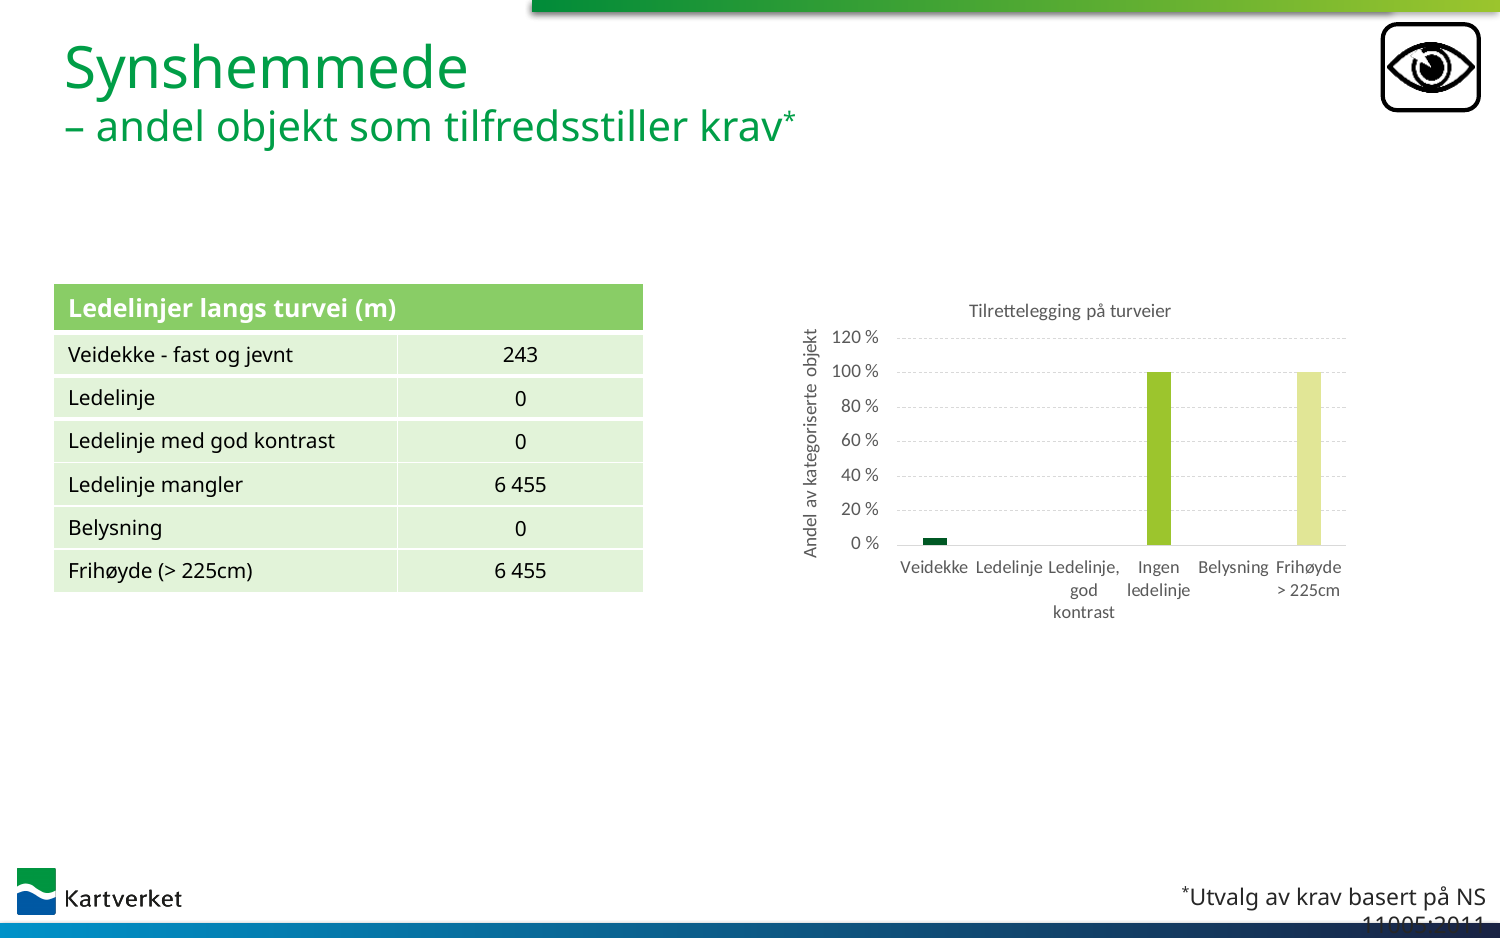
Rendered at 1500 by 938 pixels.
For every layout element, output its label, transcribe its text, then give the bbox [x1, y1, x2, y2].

table_cell 6 455 [398, 550, 643, 592]
table_cell Ledelinje med god kontrast [54, 421, 397, 462]
table_cell Frihøyde (> 225cm) [54, 550, 397, 592]
table_cell Veidekke - fast og jevnt [54, 335, 397, 374]
table_cell 0 [398, 378, 643, 417]
picture [791, 291, 1349, 630]
table_cell Ledelinje [54, 378, 397, 417]
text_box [1382, 24, 1480, 111]
table_cell 243 [398, 335, 643, 374]
table_cell Ledelinje mangler [54, 463, 397, 505]
text_box *Utvalg av krav basert på NS 11005:2011 [1068, 873, 1500, 938]
table_cell Belysning [54, 507, 397, 548]
table_cell 0 [398, 421, 643, 462]
table_cell 0 [398, 507, 643, 548]
table_header Ledelinjer langs turvei (m) [54, 284, 643, 330]
table_cell 6 455 [398, 463, 643, 505]
text_box Synshemmede – andel objekt som tilfredsstiller krav* [49, 24, 1431, 158]
